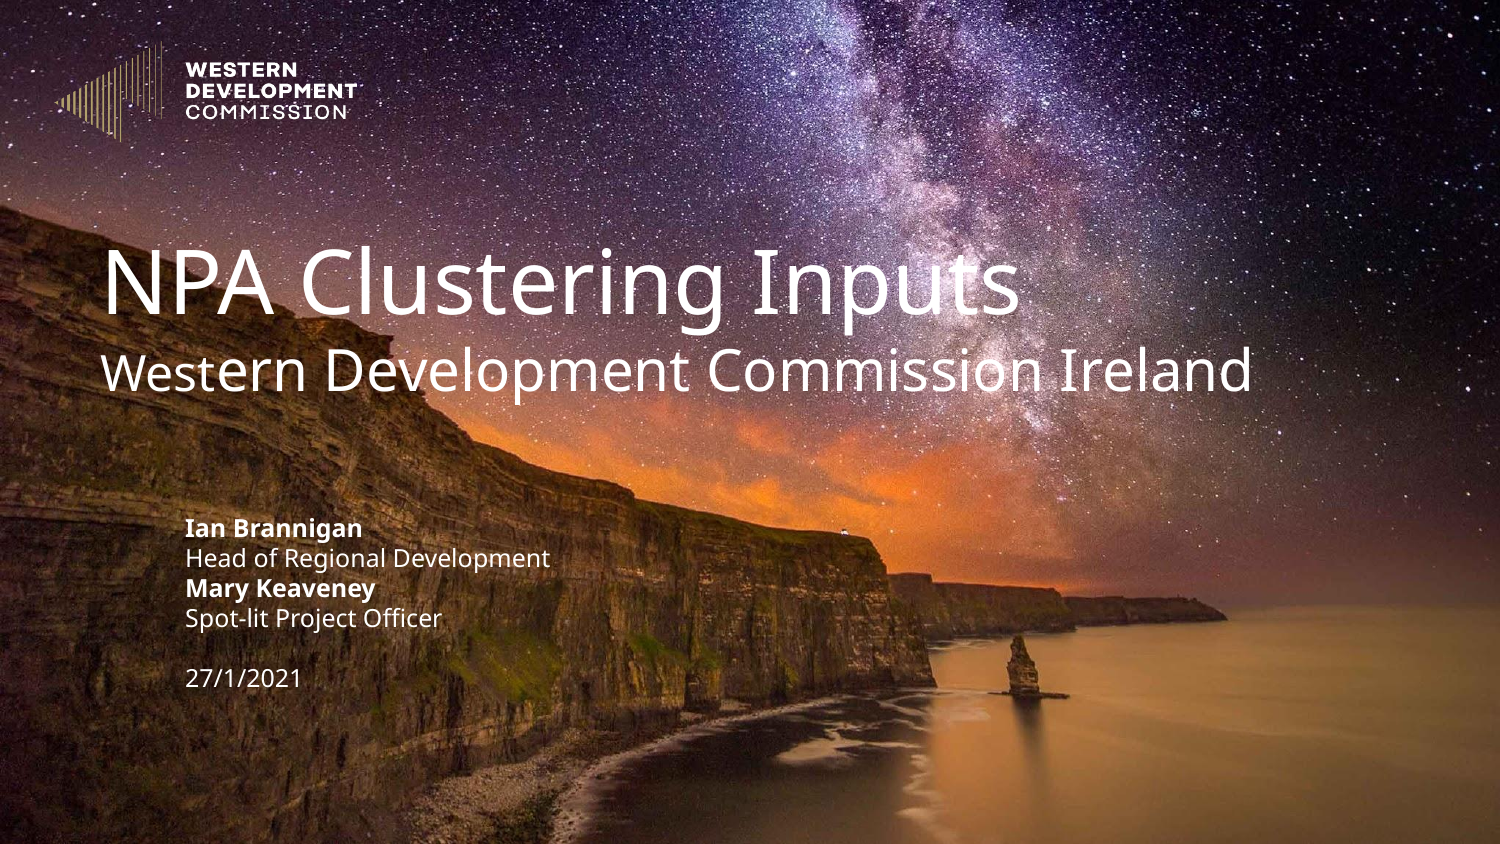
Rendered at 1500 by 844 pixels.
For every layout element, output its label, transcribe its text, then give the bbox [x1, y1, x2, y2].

subtitle Ian Brannigan Head of Regional Development Mary Keaveney Spot-lit Project Officer 27/1/2021 [170, 497, 804, 644]
picture [0, 0, 1500, 844]
title NPA Clustering Inputs Western Development Commission Ireland [85, 210, 1312, 452]
